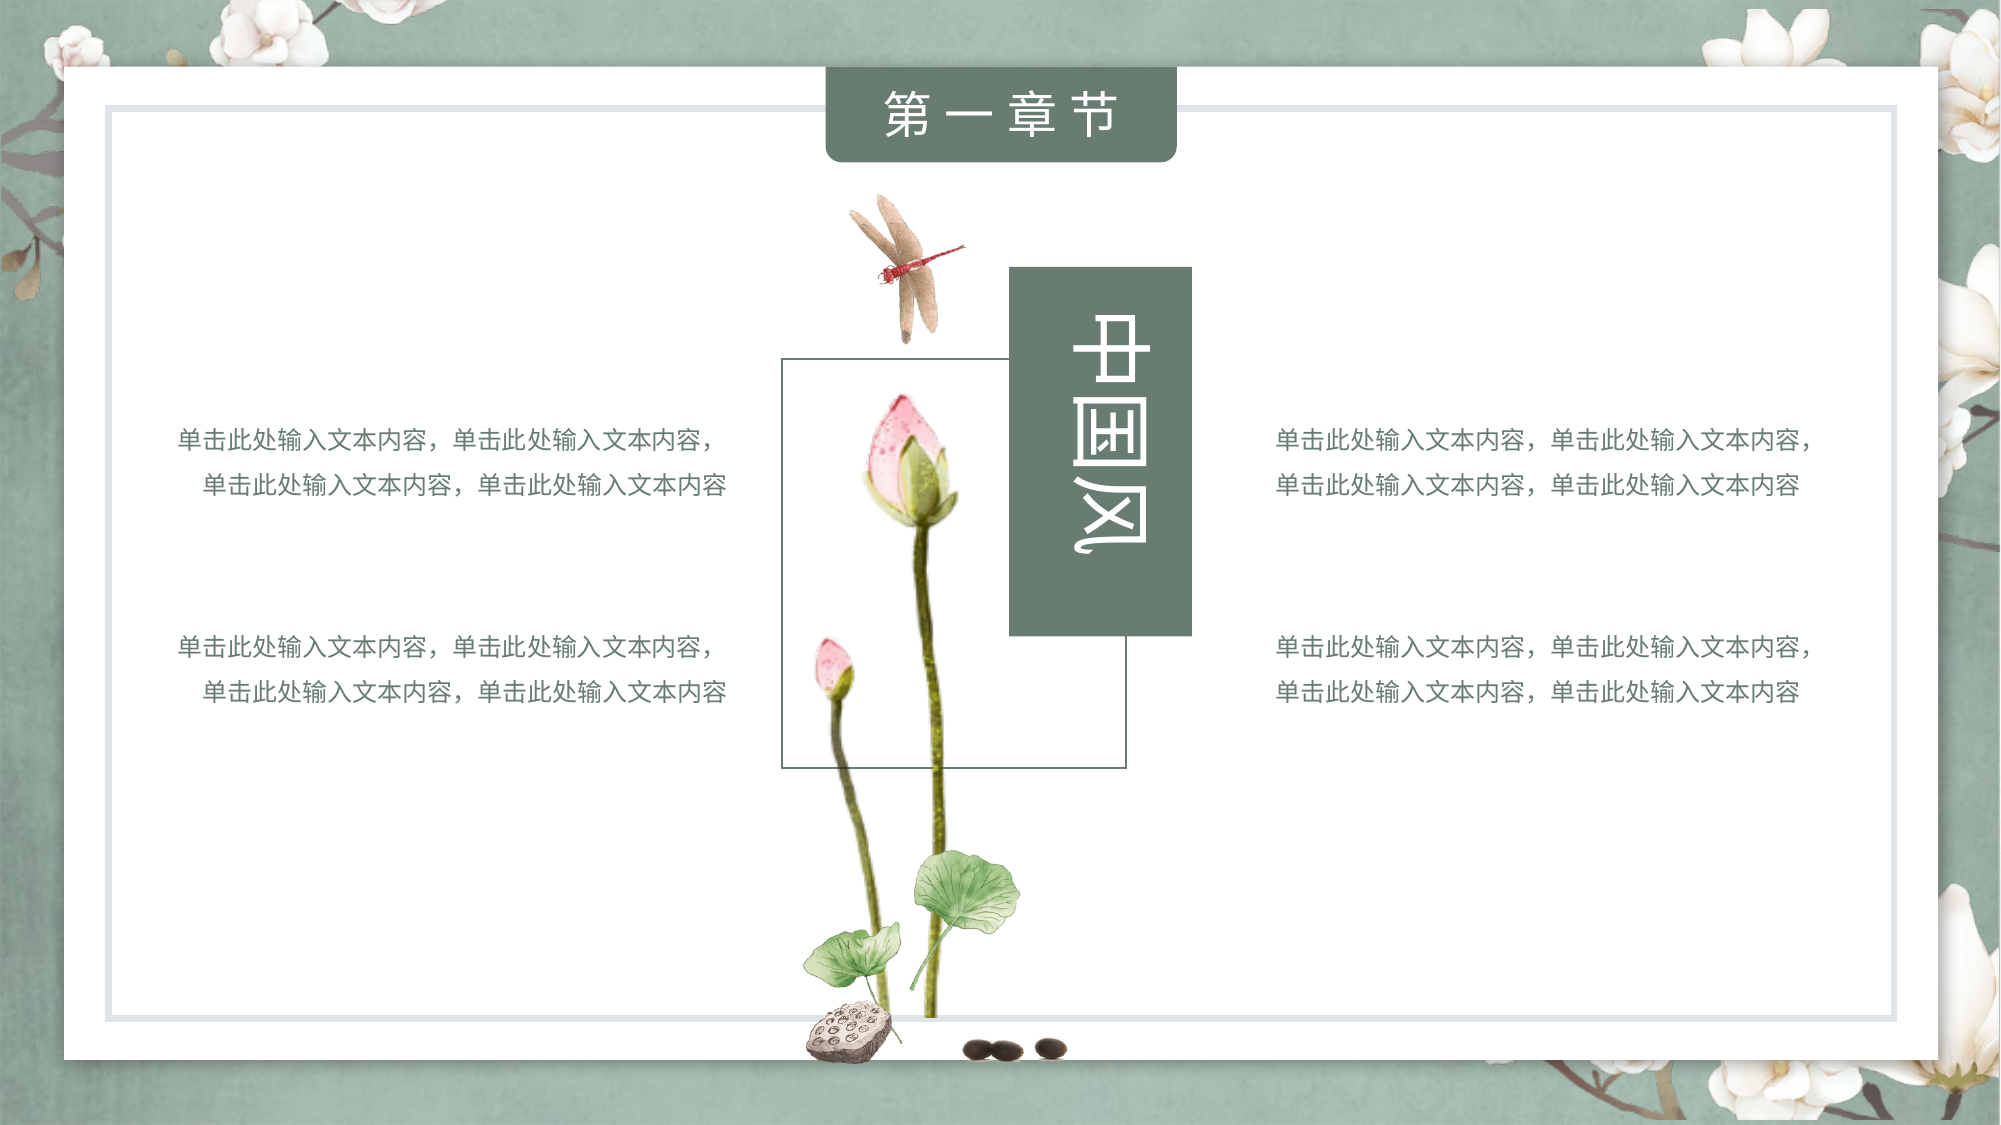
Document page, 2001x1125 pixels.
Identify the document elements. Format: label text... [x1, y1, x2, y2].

text_box 单击此处输入文本内容，单击此处输入文本内容，单击此处输入文本内容，单击此处输入文本内容 [1261, 609, 1863, 715]
text_box 单击此处输入文本内容，单击此处输入文本内容，单击此处输入文本内容，单击此处输入文本内容 [140, 402, 743, 507]
picture [0, 0, 2001, 1125]
text_box 单击此处输入文本内容，单击此处输入文本内容，单击此处输入文本内容，单击此处输入文本内容 [140, 609, 743, 715]
text_box 单击此处输入文本内容，单击此处输入文本内容，单击此处输入文本内容，单击此处输入文本内容 [1261, 402, 1863, 507]
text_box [764, 169, 1192, 1087]
